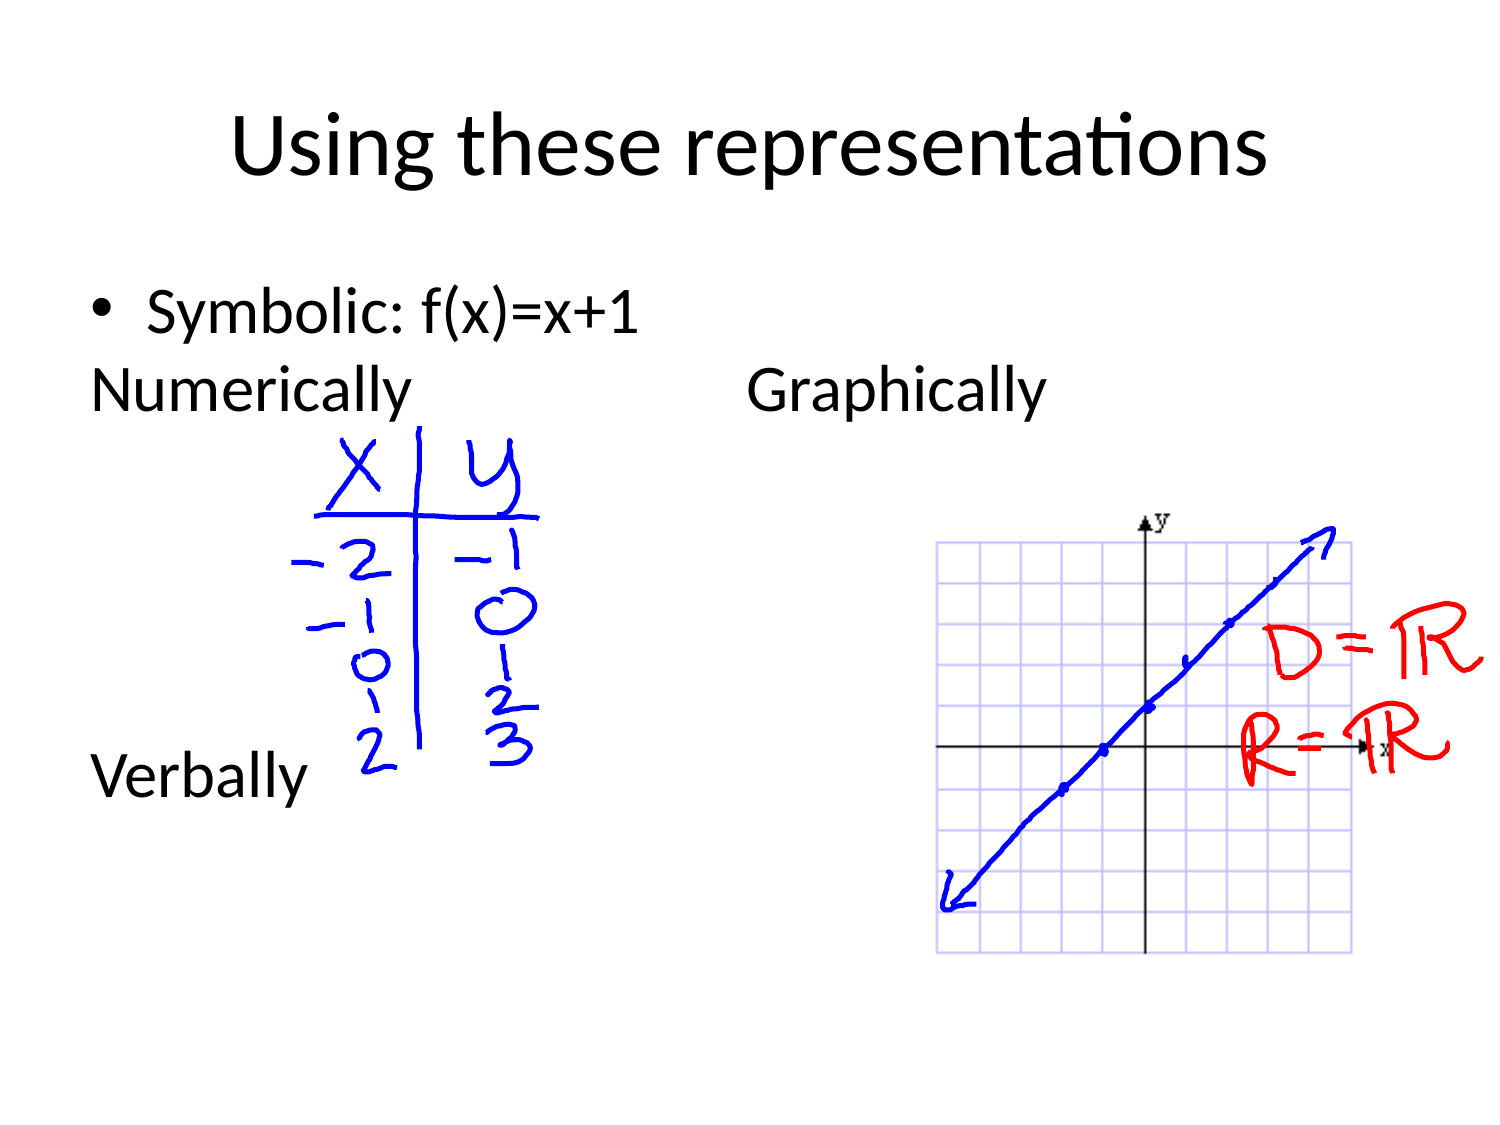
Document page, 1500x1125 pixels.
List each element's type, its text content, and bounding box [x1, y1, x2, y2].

text_box [476, 588, 536, 634]
text_box [359, 463, 381, 491]
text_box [1243, 603, 1482, 785]
text_box [341, 540, 392, 579]
text_box [291, 561, 324, 566]
text_box [486, 686, 540, 714]
text_box [366, 599, 373, 633]
text_box [367, 689, 379, 713]
text_box [468, 439, 519, 516]
text_box [313, 513, 540, 520]
title Using these representations [75, 45, 1425, 233]
list Symbolic: f(x)=x+1 Numerically Graphically Verbally [75, 275, 1425, 1005]
picture [899, 512, 1396, 1021]
text_box [327, 440, 376, 511]
text_box [307, 623, 345, 630]
text_box [454, 558, 492, 562]
text_box [358, 729, 398, 773]
text_box [414, 518, 421, 750]
text_box [501, 644, 511, 681]
text_box [352, 650, 389, 681]
text_box [510, 529, 519, 570]
text_box [341, 439, 360, 465]
text_box [414, 426, 421, 514]
text_box [485, 723, 532, 765]
